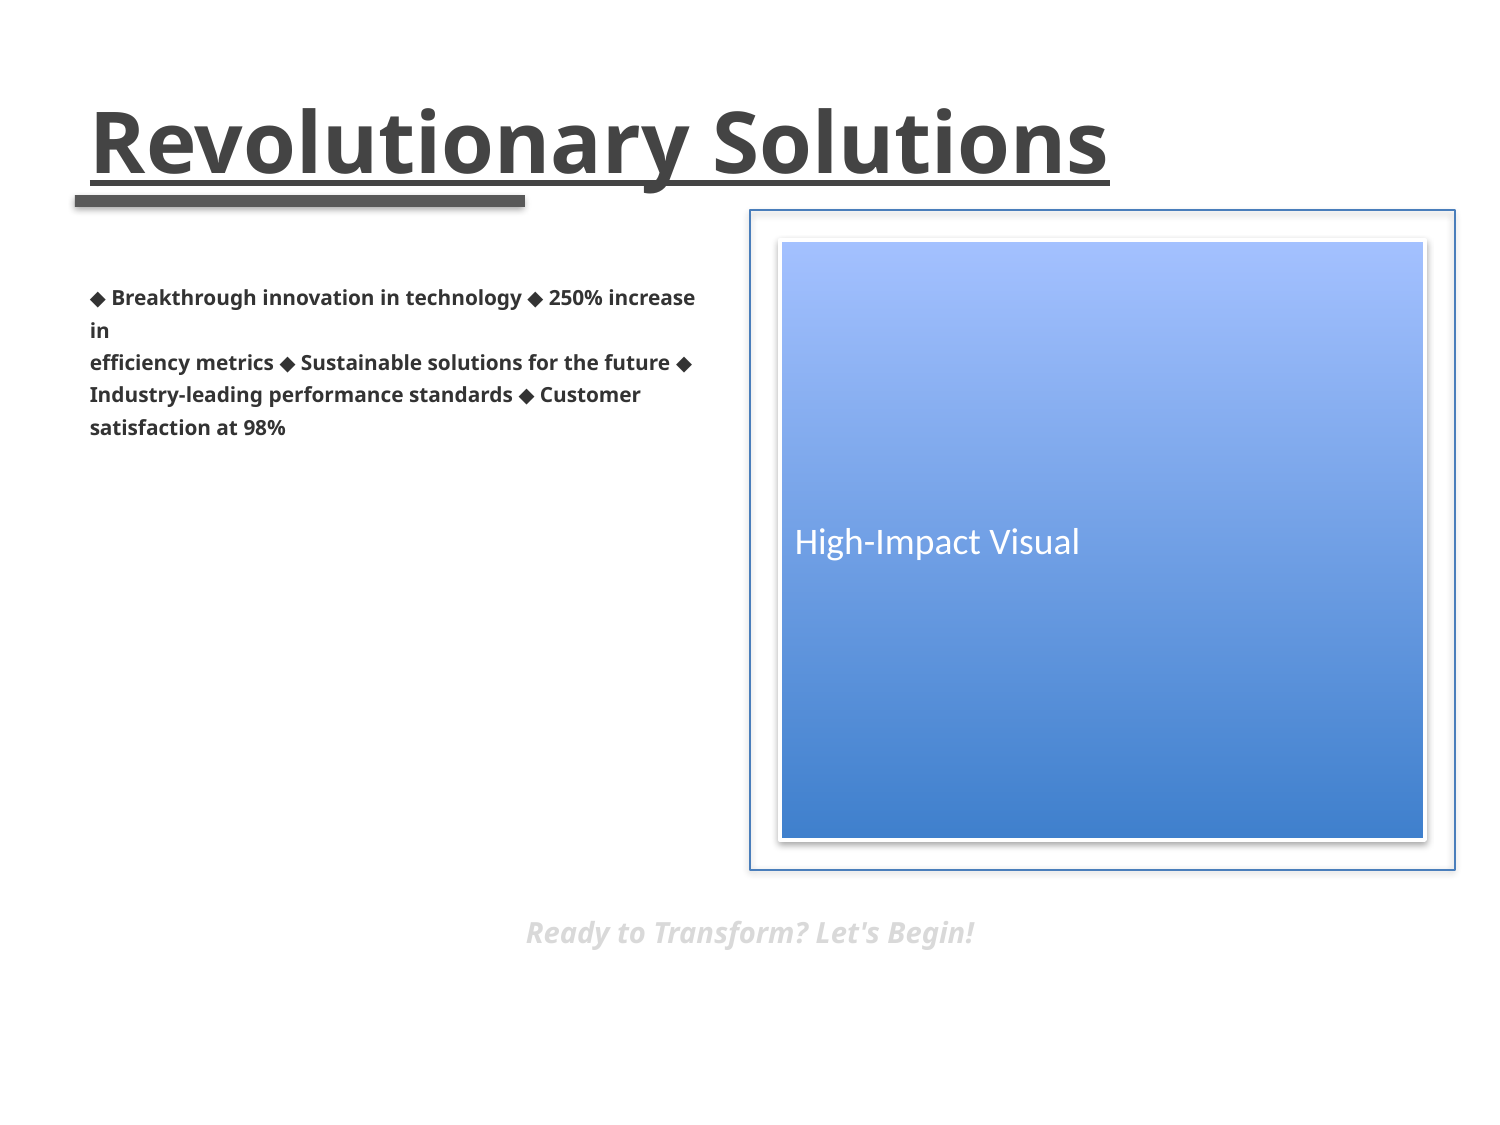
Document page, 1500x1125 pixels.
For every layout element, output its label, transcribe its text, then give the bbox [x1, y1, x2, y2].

text_box [74, 194, 526, 208]
text_box Revolutionary Solutions [74, 59, 1425, 198]
text_box [749, 209, 1456, 871]
text_box ◆ Breakthrough innovation in technology ◆ 250% increase in efficiency metrics ◆ Sustainable solutions for the future ◆ Industry-leading performance standards ◆ Customer satisfaction at 98% [74, 270, 720, 447]
text_box Ready to Transform? Let's Begin! [299, 899, 1200, 957]
